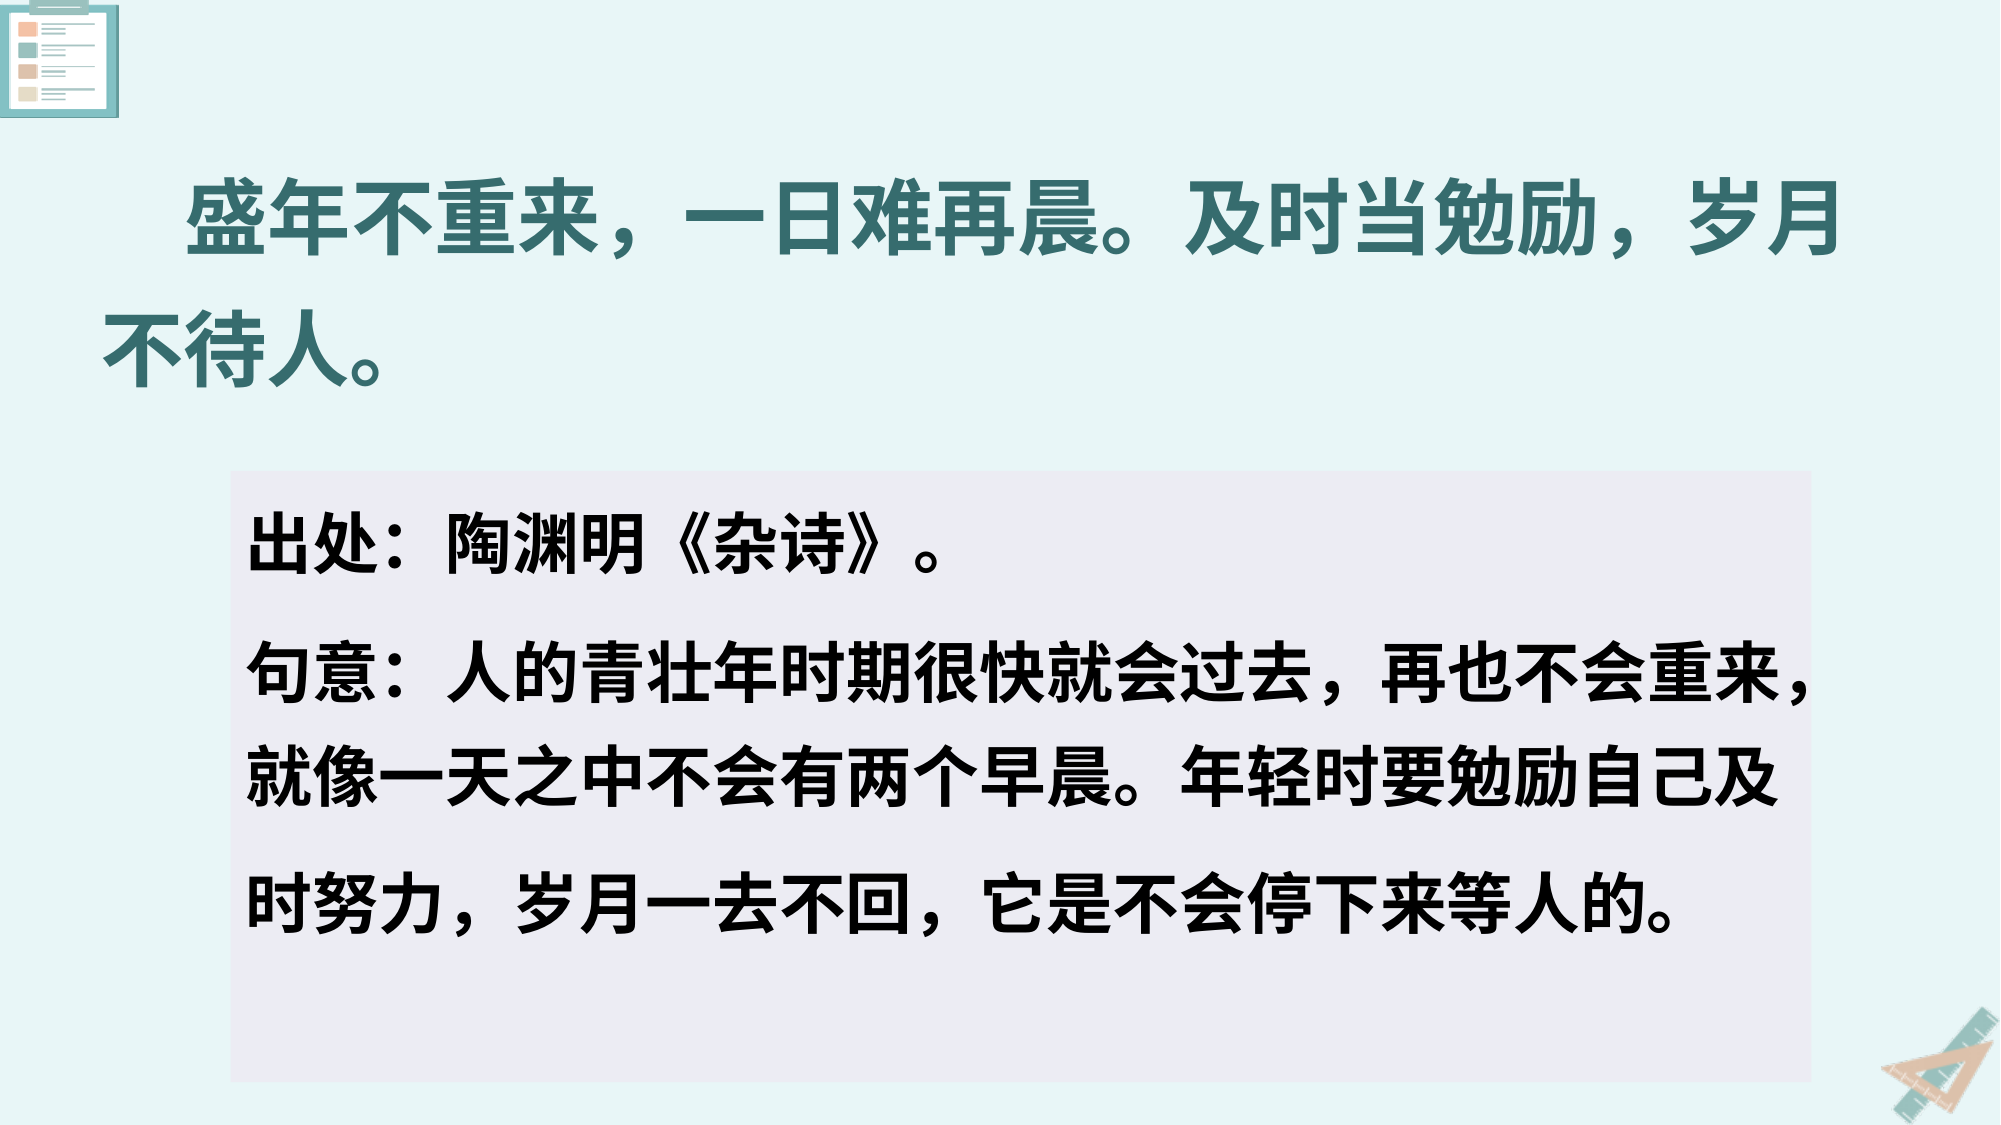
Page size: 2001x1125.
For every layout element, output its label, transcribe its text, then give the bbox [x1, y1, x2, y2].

text_box 盛年不重来，一日难再晨。及时当勉励，岁月不待人。 [85, 116, 1877, 405]
picture [0, 0, 119, 119]
text_box 出处：陶渊明《杂诗》。 句意：人的青壮年时期很快就会过去，再也不会重来，就像一天之中不会有两个早晨。年轻时要勉励自己及时努力，岁月一去不回，它是不会停下来等人的。 [230, 470, 1812, 1083]
picture [1881, 1006, 2000, 1125]
